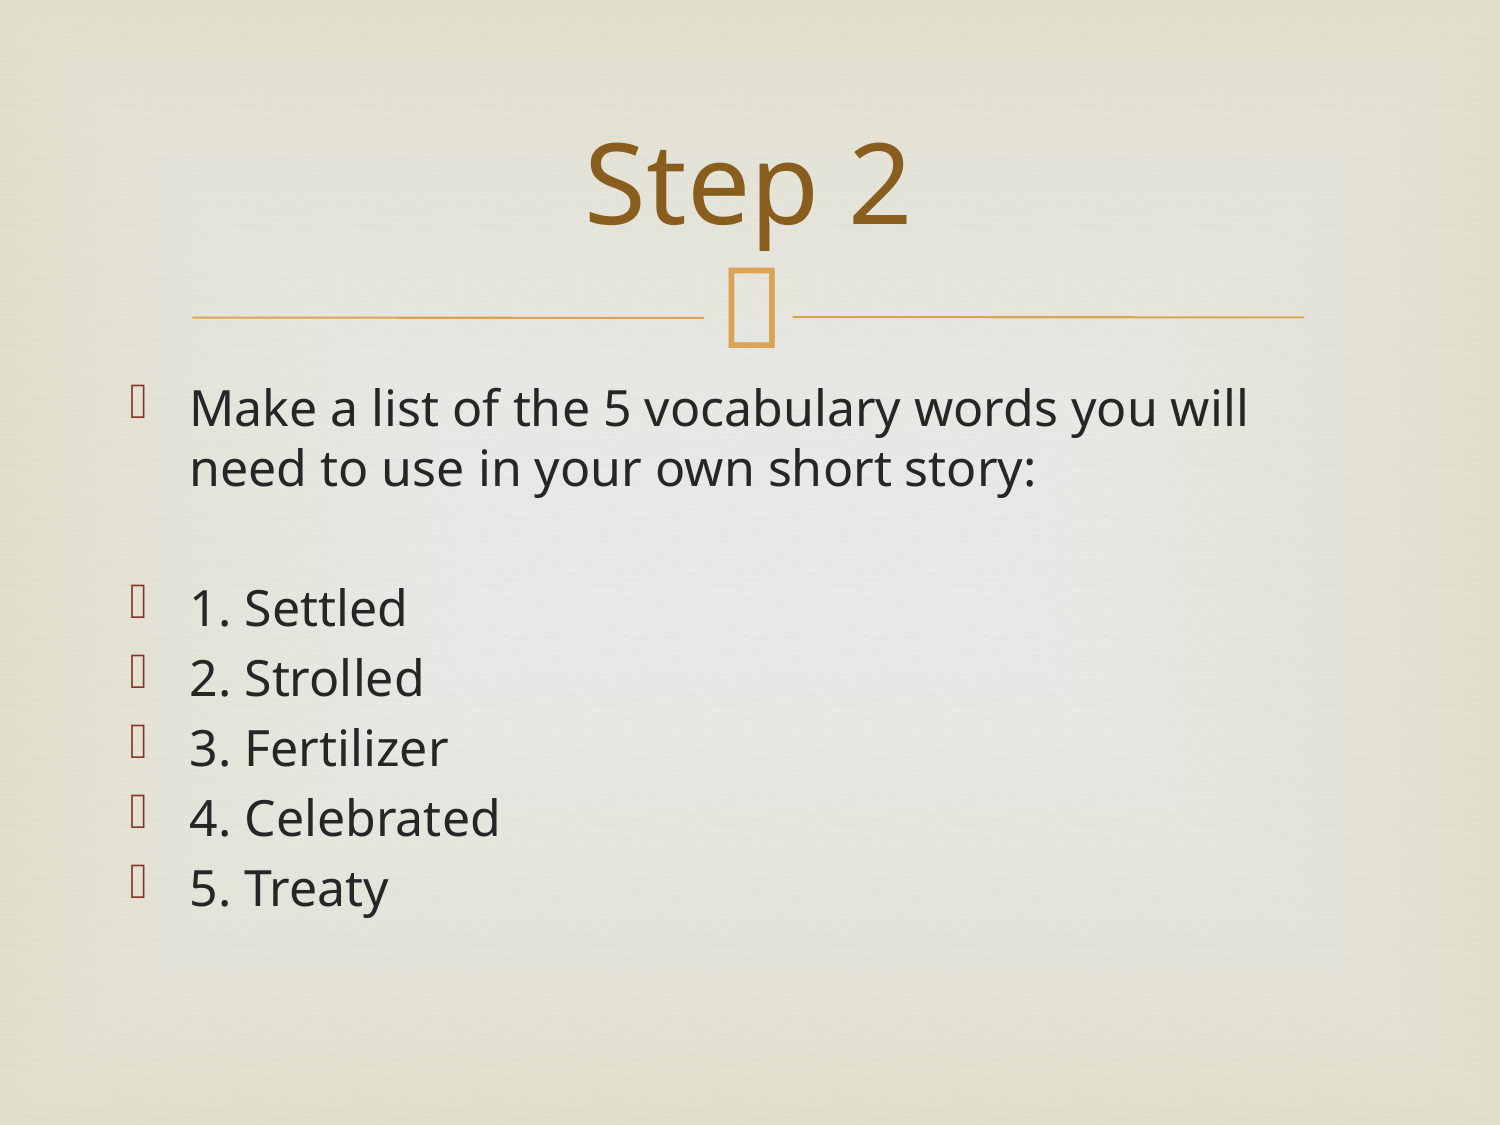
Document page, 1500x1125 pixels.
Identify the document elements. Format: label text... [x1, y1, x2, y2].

list Make a list of the 5 vocabulary words you will need to use in your own short story: 1. Settled 2. Strolled 3. Fertilizer 4. Celebrated 5. Treaty [114, 368, 1386, 1005]
title Step 2 [112, 93, 1386, 267]
